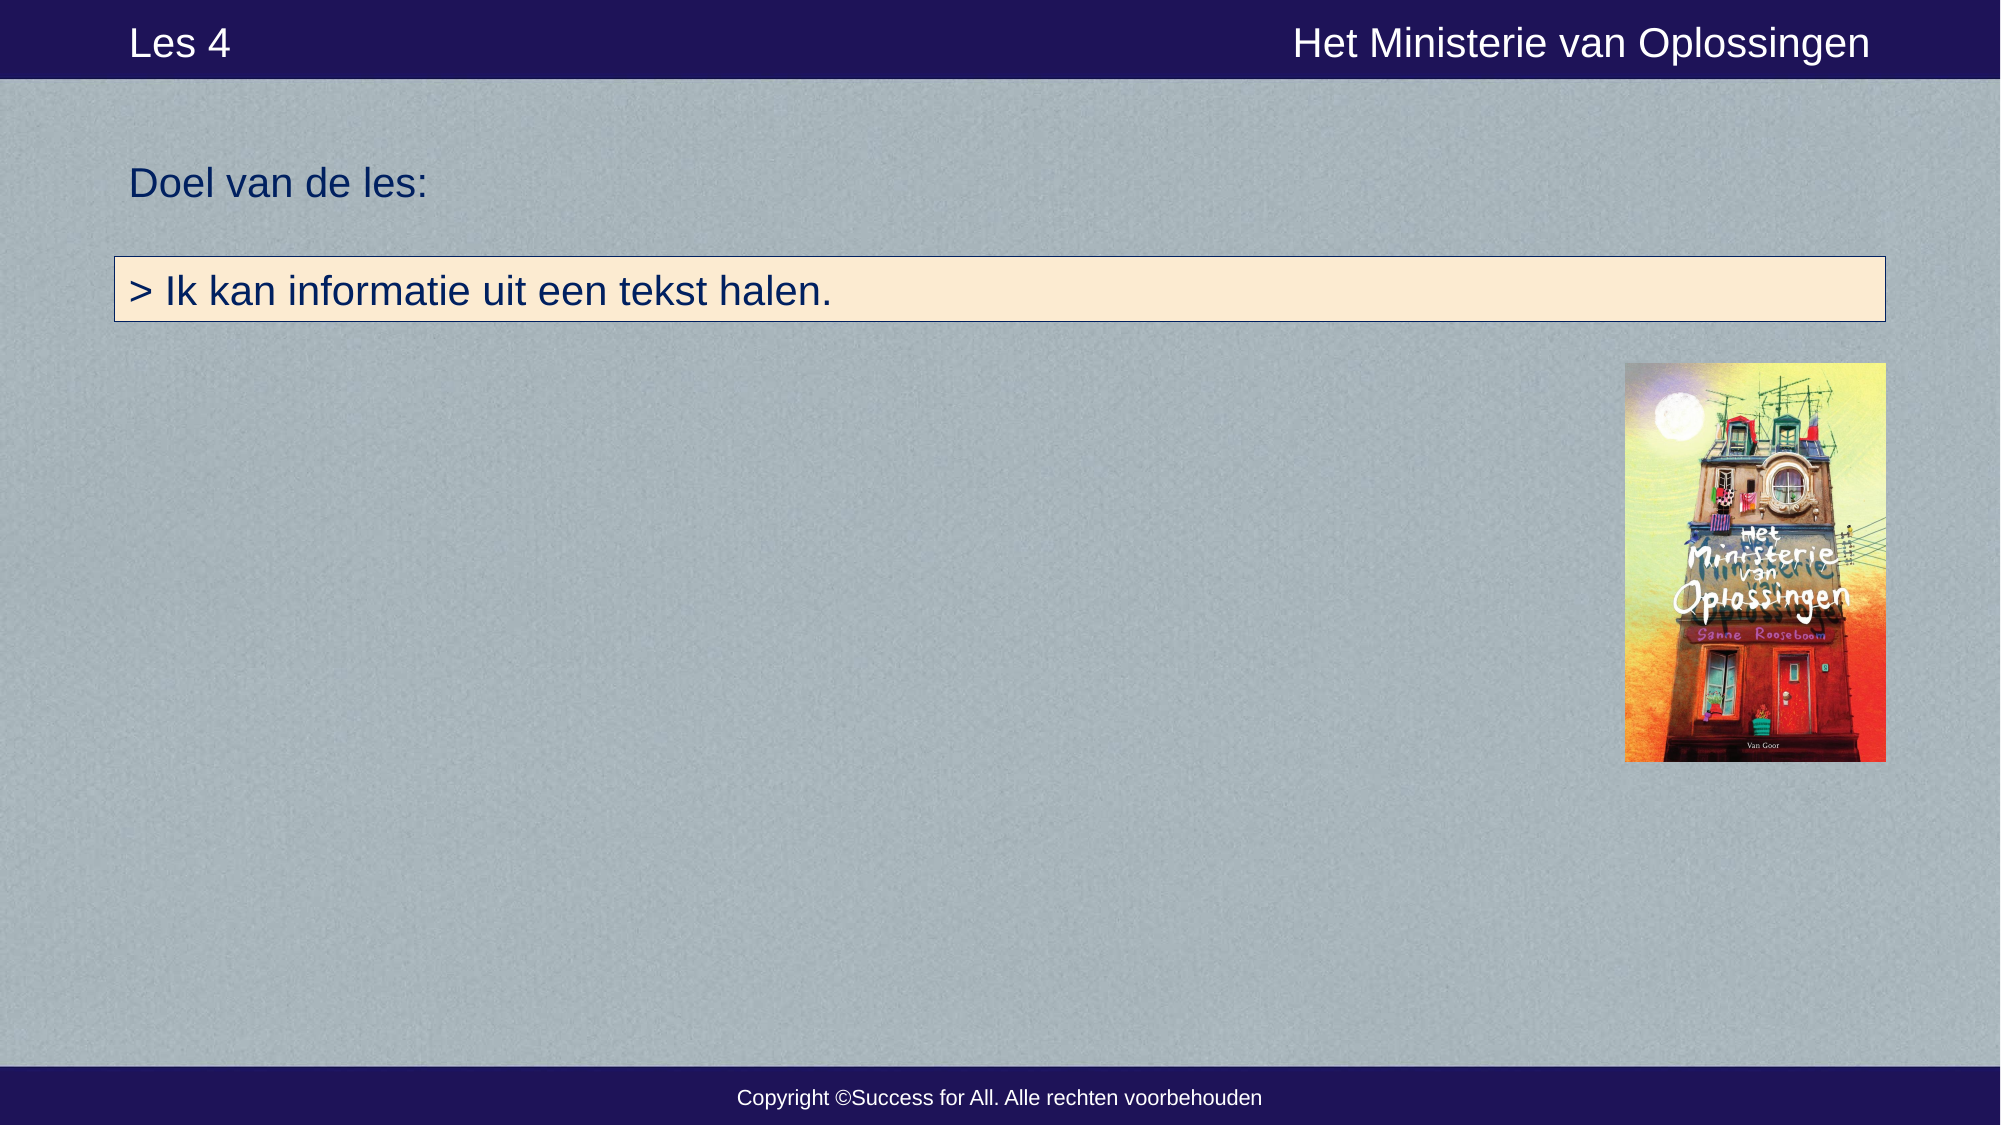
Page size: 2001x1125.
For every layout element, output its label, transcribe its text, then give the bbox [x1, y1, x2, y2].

text_box Het Ministerie van Oplossingen [999, 8, 1886, 73]
text_box Copyright ©Success for All. Alle rechten voorbehouden [0, 1076, 2000, 1125]
text_box Les 4 [114, 8, 354, 73]
text_box Doel van de les: [113, 148, 1635, 214]
text_box > Ik kan informatie uit een tekst halen. [114, 256, 1886, 322]
picture [0, 0, 2001, 1125]
